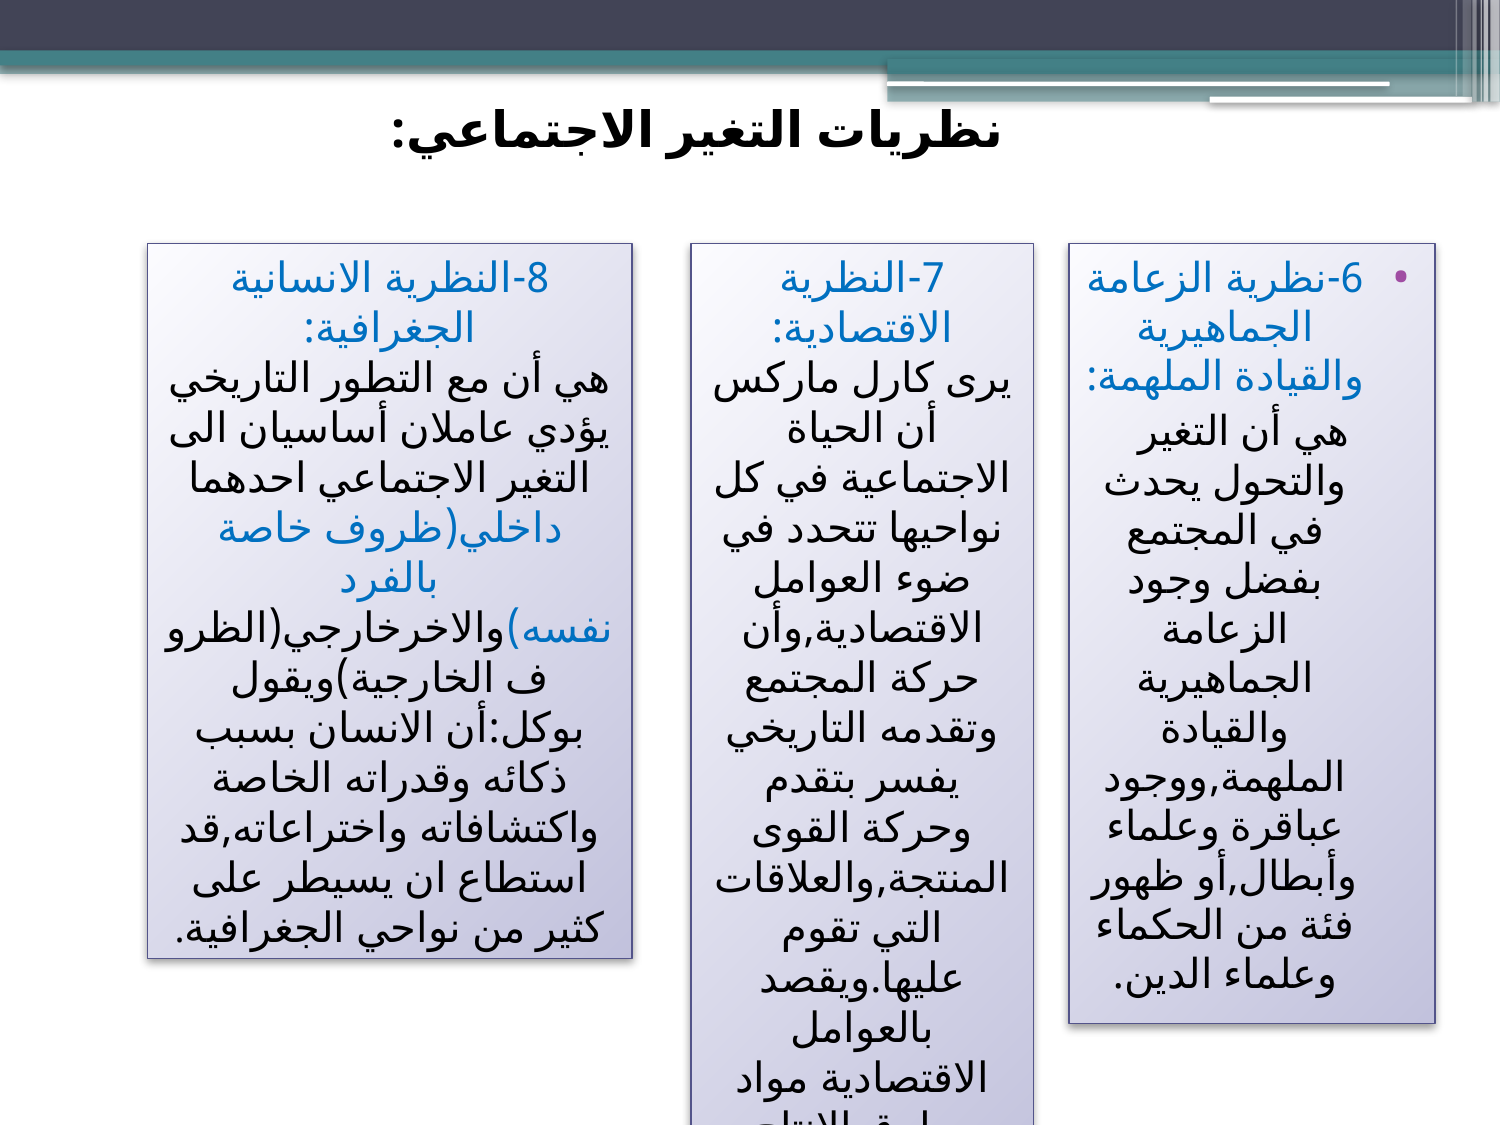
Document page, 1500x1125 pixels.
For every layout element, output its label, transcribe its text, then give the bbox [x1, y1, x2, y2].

text_box 8-النظرية الانسانية الجغرافية: هي أن مع التطور التاريخي يؤدي عاملان أساسيان الى التغير الاجتماعي احدهما داخلي(ظروف خاصة بالفرد نفسه)والاخرخارجي(الظروف الخارجية)ويقول بوكل:أن الانسان بسبب ذكائه وقدراته الخاصة واكتشافاته واختراعاته,قد استطاع ان يسيطر على كثير من نواحي الجغرافية. [147, 243, 633, 959]
list 6-نظرية الزعامة الجماهيرية والقيادة الملهمة: هي أن التغير والتحول يحدث في المجتمع بفضل وجود الزعامة الجماهيرية والقيادة الملهمة,ووجود عباقرة وعلماء وأبطال,أو ظهور فئة من الحكماء وعلماء الدين. [1068, 243, 1436, 1024]
text_box 7-النظرية الاقتصادية: يرى كارل ماركس أن الحياة الاجتماعية في كل نواحيها تتحدد في ضوء العوامل الاقتصادية,وأن حركة المجتمع وتقدمه التاريخي يفسر بتقدم وحركة القوى المنتجة,والعلاقات التي تقوم عليها.ويقصد بالعوامل الاقتصادية مواد وطرق الانتاج وتوزيع. [690, 243, 1034, 1125]
text_box نظريات التغير الاجتماعي: [360, 89, 1034, 165]
